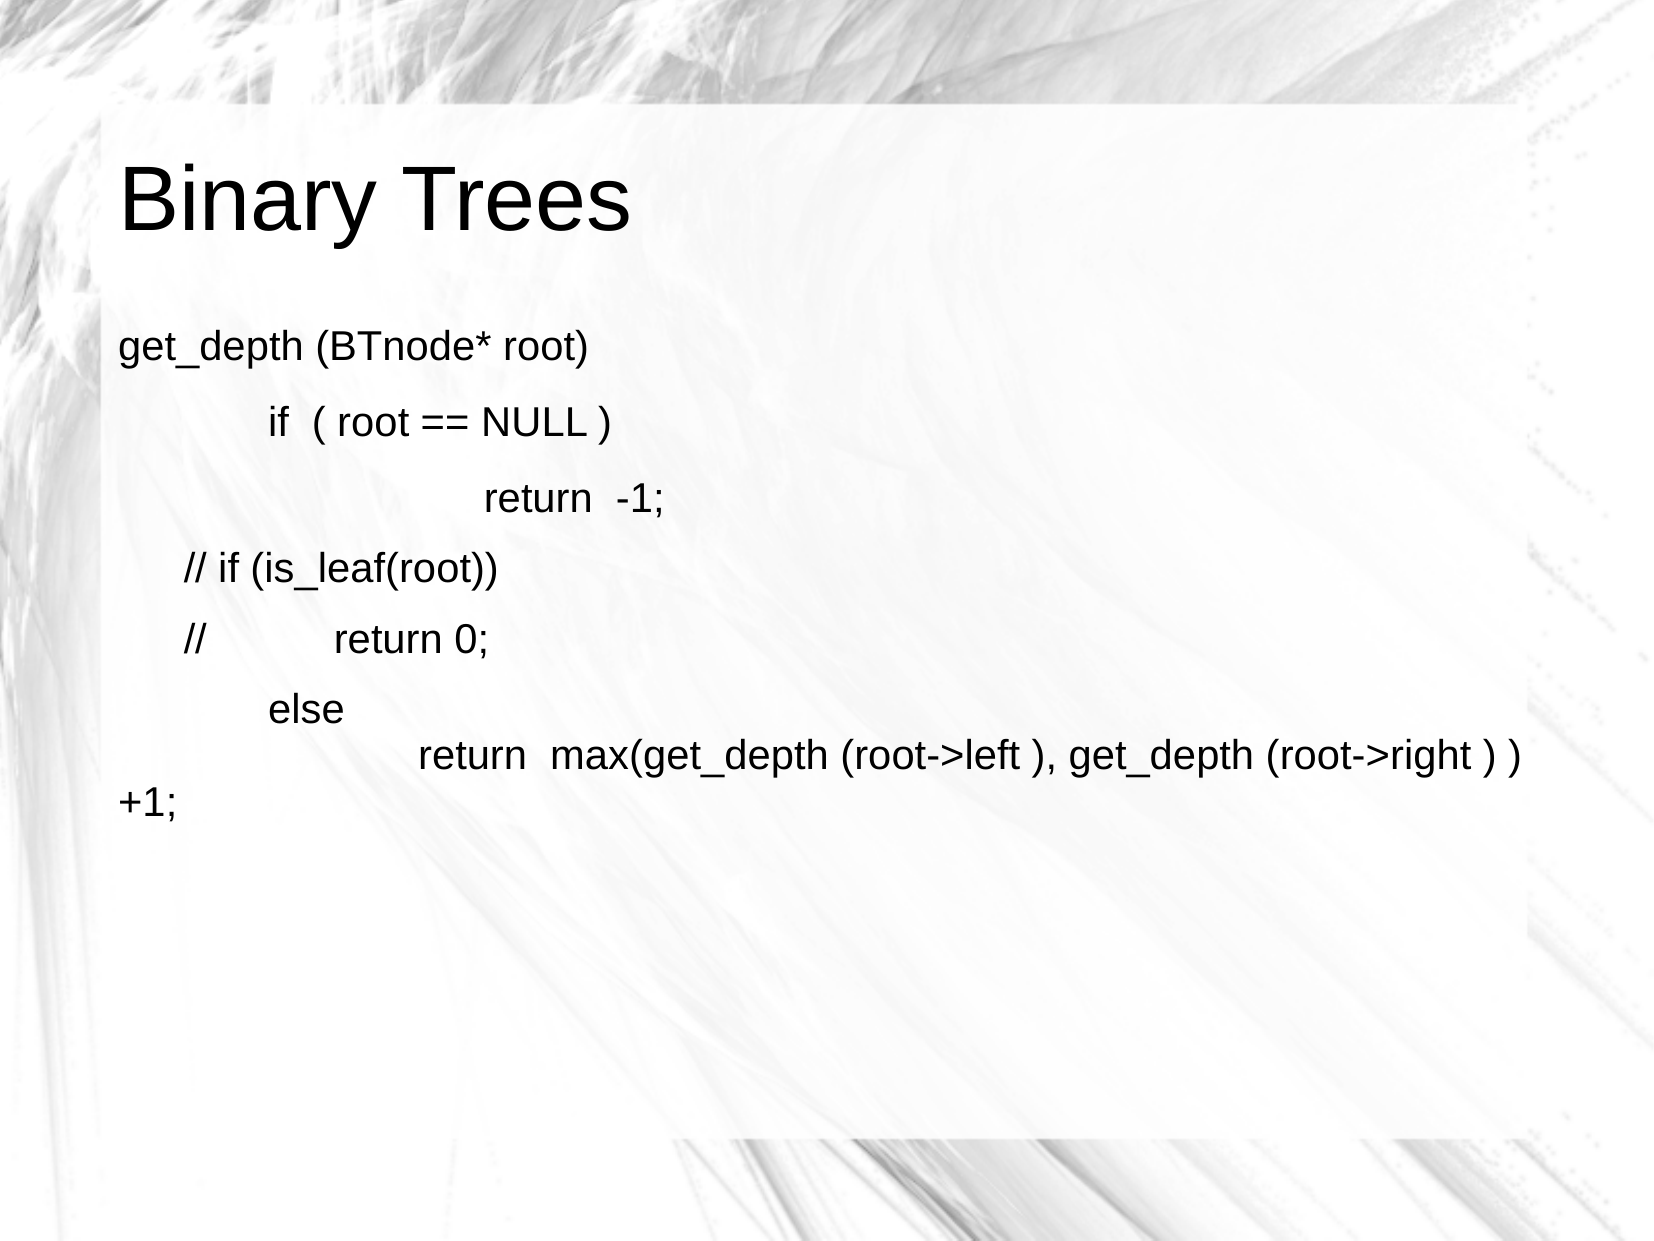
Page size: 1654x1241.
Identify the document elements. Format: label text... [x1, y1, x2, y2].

title Binary Trees [118, 93, 1506, 299]
picture [0, 0, 1654, 1241]
list get_depth (BTnode* root) if ( root == NULL ) return -1; // if (is_leaf(root)) // return 0; else return max(get_depth (root->left ), get_depth (root->right ) ) +1; [118, 319, 1571, 1109]
